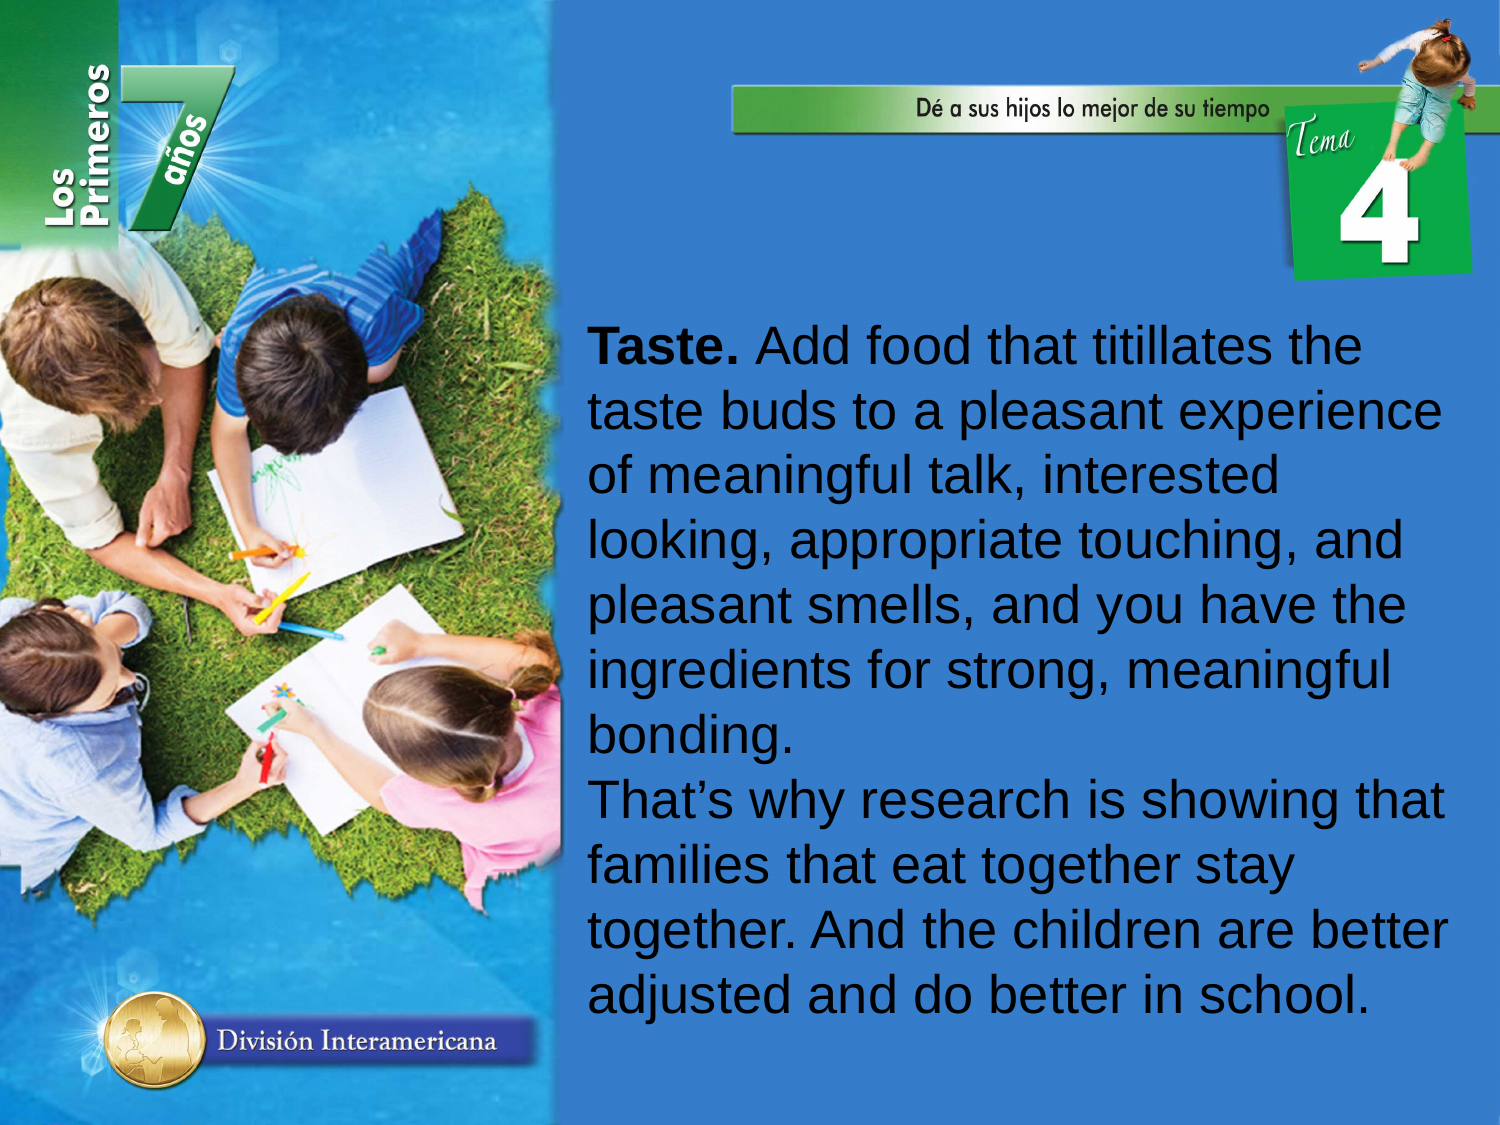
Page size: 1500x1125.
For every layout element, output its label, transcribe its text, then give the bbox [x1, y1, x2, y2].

picture [0, 0, 1500, 1125]
text_box Taste. Add food that titillates the taste buds to a pleasant experience of meaningful talk, interested looking, appropriate touching, and pleasant smells, and you have the ingredients for strong, meaningful bonding. That’s why research is showing that families that eat together stay together. And the children are better adjusted and do better in school. [572, 302, 1471, 1032]
